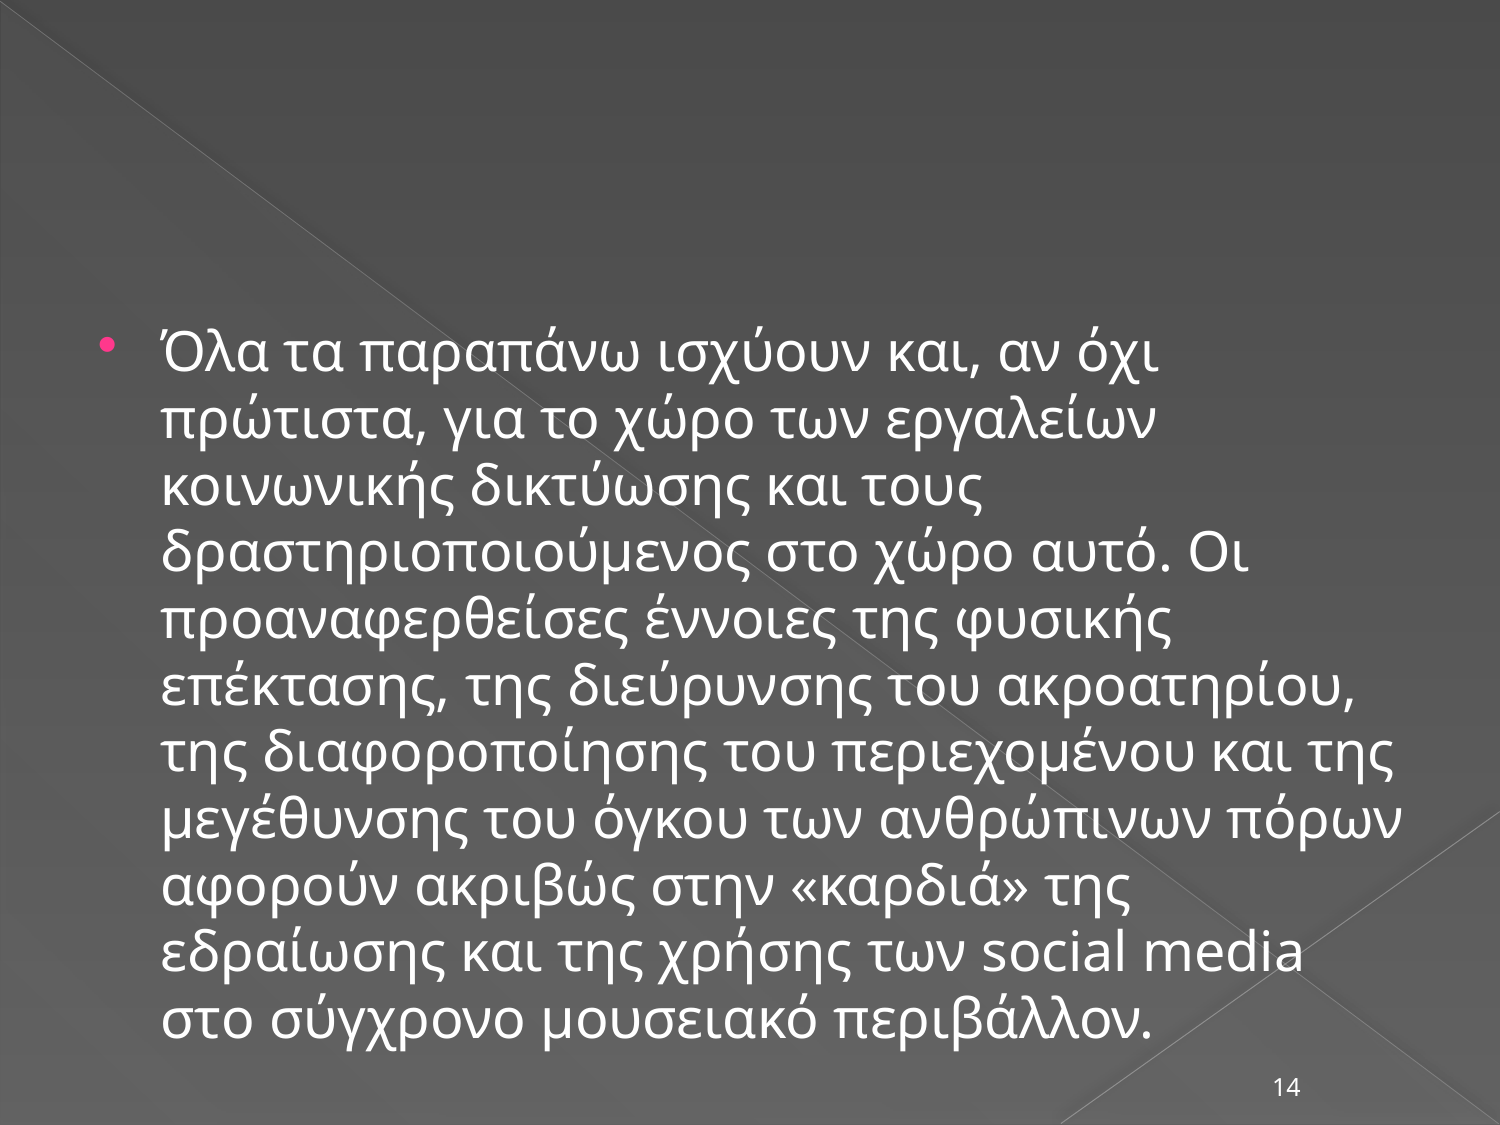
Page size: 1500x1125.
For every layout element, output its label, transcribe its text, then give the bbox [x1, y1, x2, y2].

list Όλα τα παραπάνω ισχύουν και, αν όχι πρώτιστα, για το χώρο των εργαλείων κοινωνικής δικτύωσης και τους δραστηριοποιούμενος στο χώρο αυτό. Οι προαναφερθείσες έννοιες της φυσικής επέκτασης, της διεύρυνσης του ακροατηρίου, της διαφοροποίησης του περιεχομένου και της μεγέθυνσης του όγκου των ανθρώπινων πόρων αφορούν ακριβώς στην «καρδιά» της εδραίωσης και της χρήσης των social media στο σύγχρονο μουσειακό περιβάλλον. [75, 308, 1425, 1059]
slide_number 14 [1245, 1063, 1328, 1113]
